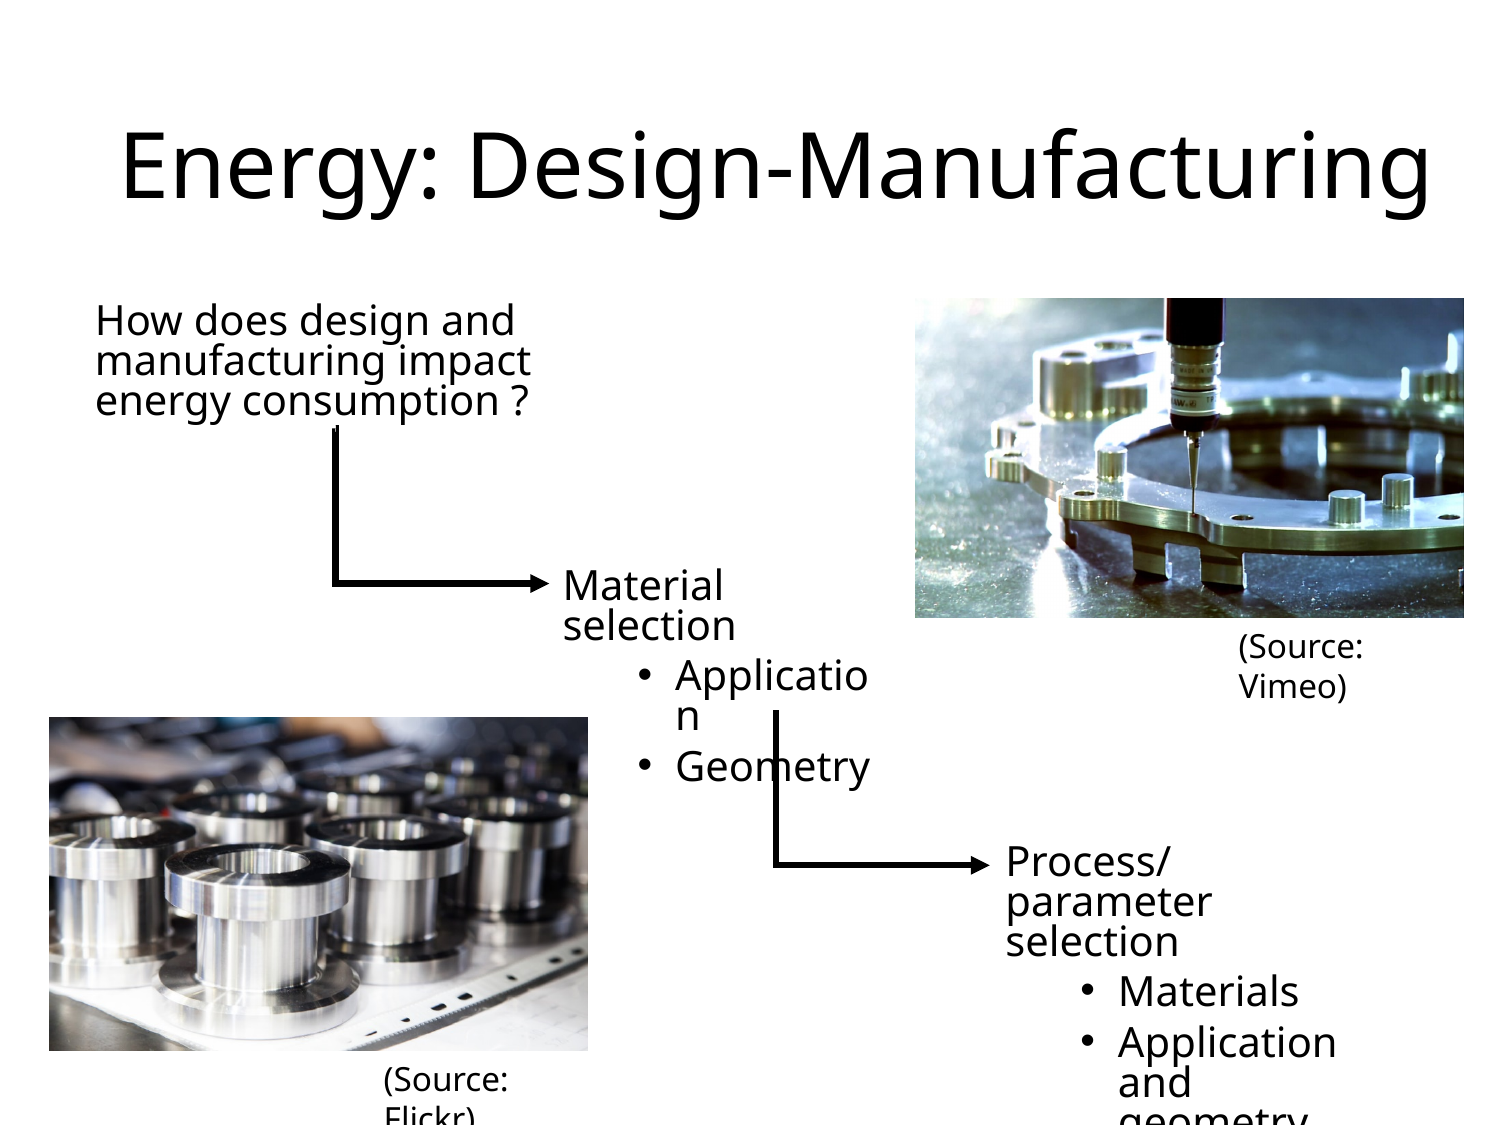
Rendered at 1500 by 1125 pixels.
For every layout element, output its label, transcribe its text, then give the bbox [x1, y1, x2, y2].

text_box Process/parameter selection Materials Application and geometry [915, 836, 1377, 1064]
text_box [805, 680, 961, 895]
list How does design and manufacturing impact energy consumption ? [79, 295, 630, 459]
text_box (Source: Flickr) [369, 1051, 620, 1125]
text_box (Source: Vimeo) [1223, 618, 1493, 713]
text_box Material selection Application Geometry [472, 560, 896, 799]
picture [915, 298, 1464, 618]
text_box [364, 399, 520, 613]
title Energy: Design-Manufacturing [103, 59, 1480, 278]
picture [49, 717, 588, 1052]
